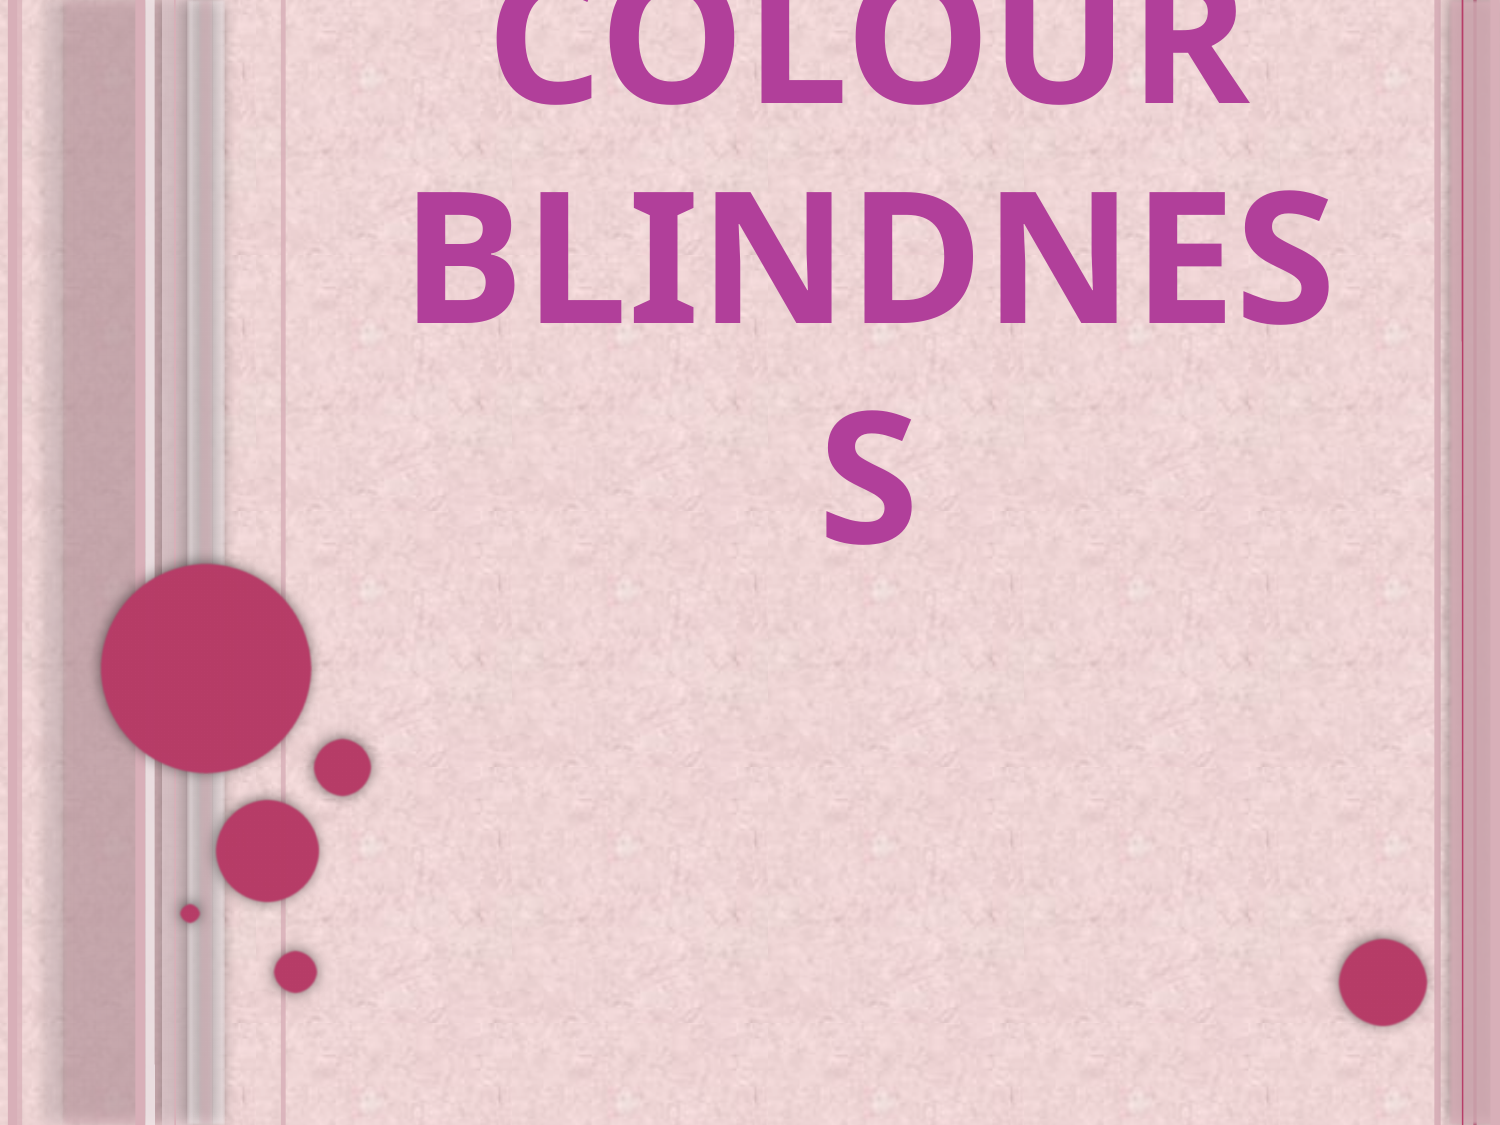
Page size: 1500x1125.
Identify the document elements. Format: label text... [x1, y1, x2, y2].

title Colour blindness [362, 450, 1375, 588]
